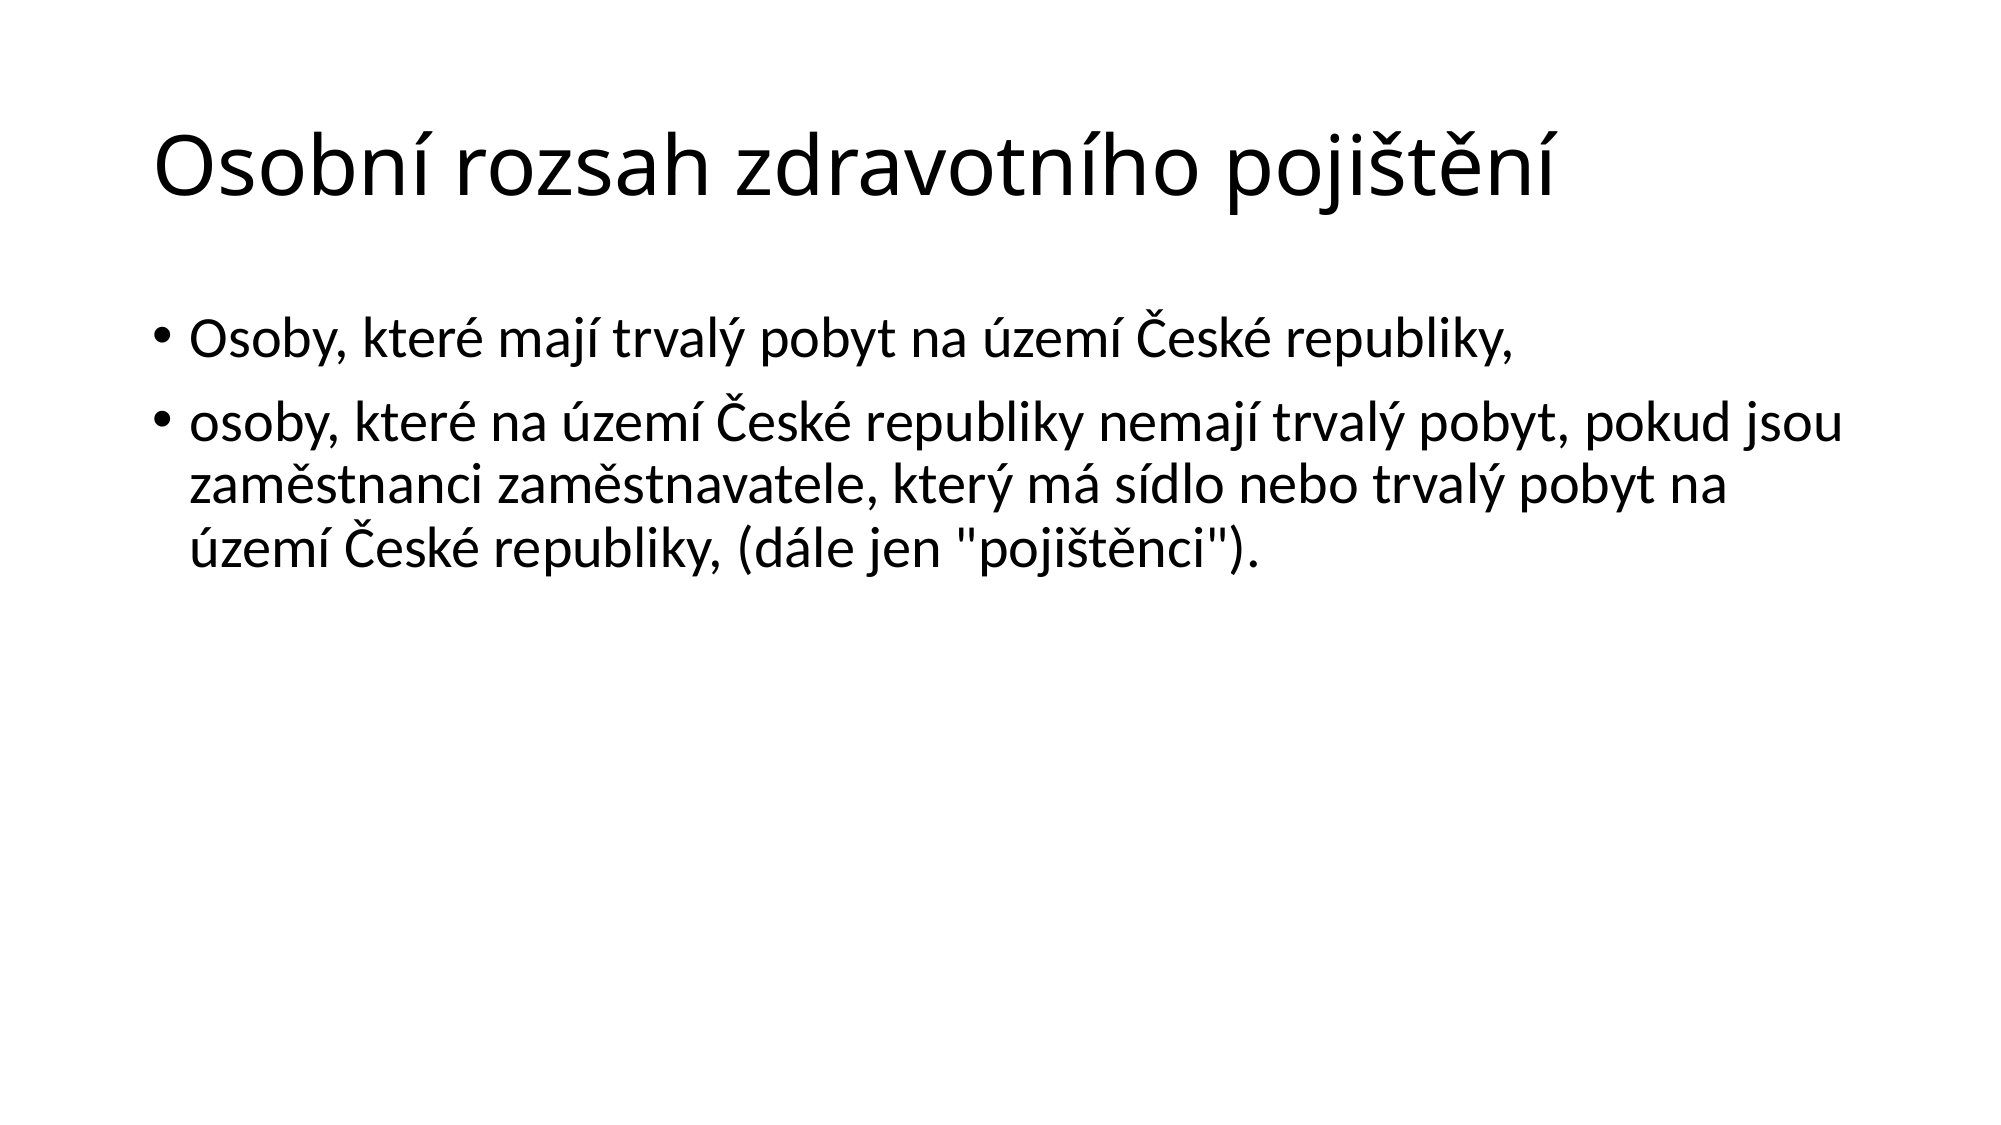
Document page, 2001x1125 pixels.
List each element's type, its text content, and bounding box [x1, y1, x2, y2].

list Osoby, které mají trvalý pobyt na území České republiky, osoby, které na území České republiky nemají trvalý pobyt, pokud jsou zaměstnanci zaměstnavatele, který má sídlo nebo trvalý pobyt na území České republiky, (dále jen "pojištěnci"). [137, 299, 1863, 1014]
title Osobní rozsah zdravotního pojištění [137, 59, 1863, 278]
